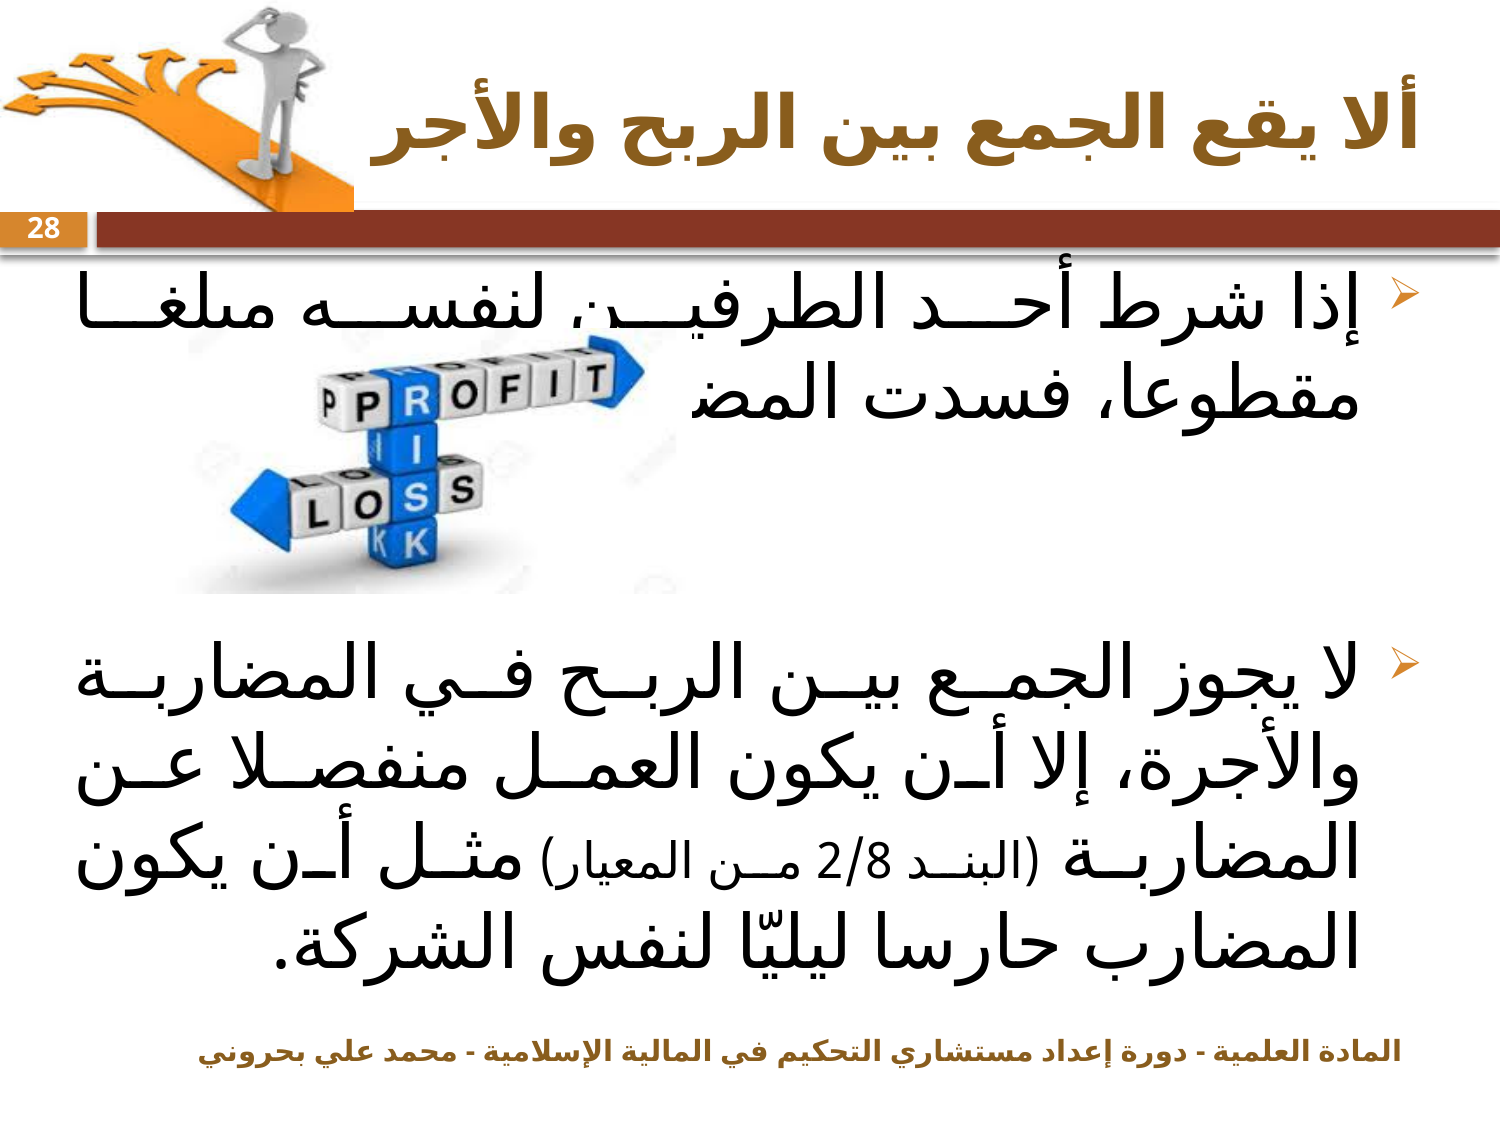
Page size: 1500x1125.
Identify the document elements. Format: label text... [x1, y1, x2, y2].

picture [175, 327, 692, 594]
slide_number 28 [0, 222, 88, 249]
list إذا شرط أحد الطرفين لنفسه مبلغا مقطوعا، فسدت المضاربة. لا يجوز الجمع بين الربح في المضاربة والأجرة، إلا أن يكون العمل منفصلا عن المضاربة (البند 2/8 من المعيار) مثل أن يكون المضارب حارسا ليليّا لنفس الشركة. [58, 246, 1438, 1000]
footer المادة العلمية - دورة إعداد مستشاري التحكيم في المالية الإسلامية - محمد علي بحروني [117, 1019, 1418, 1080]
picture [0, 0, 355, 212]
title ألا يقع الجمع بين الربح والأجر القار [359, 37, 1438, 200]
